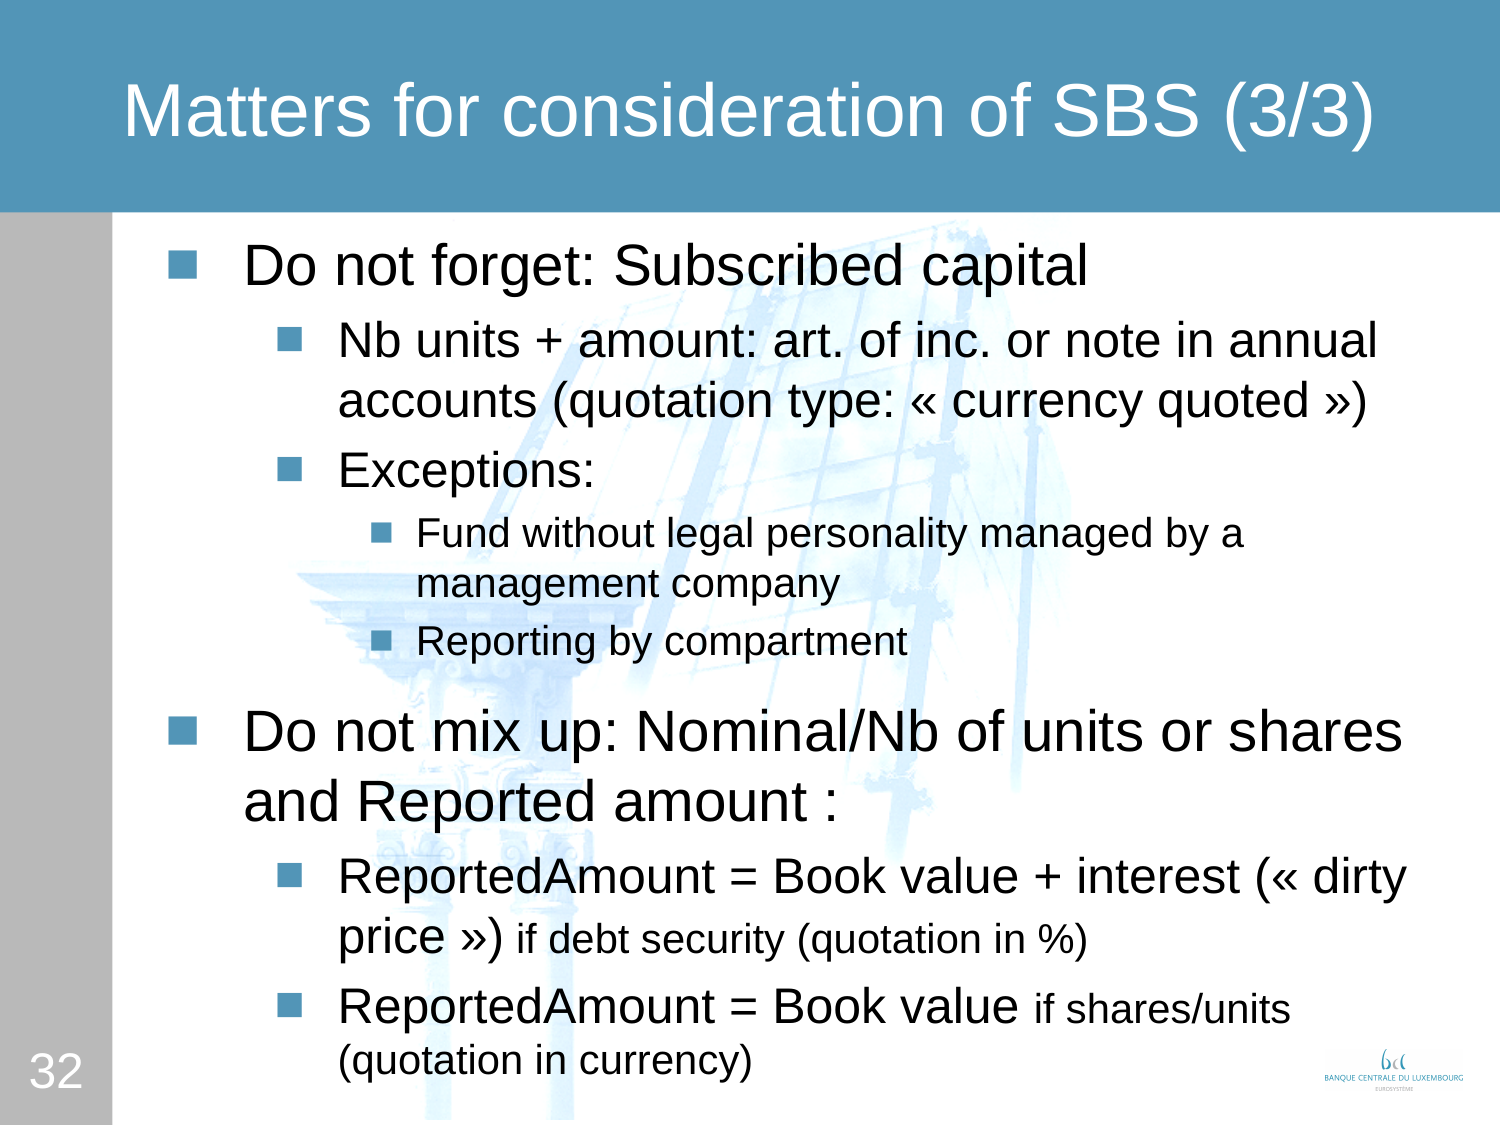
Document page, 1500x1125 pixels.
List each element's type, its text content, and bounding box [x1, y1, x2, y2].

title Matters for consideration of SBS (3/3) [0, 0, 1500, 213]
slide_number 32 [0, 1012, 113, 1125]
picture [287, 213, 1500, 1120]
list Do not forget: Subscribed capital Nb units + amount: art. of inc. or note in annual accounts (quotation type: « currency quoted ») Exceptions: Fund without legal personality managed by a management company Reporting by compartment Do not mix up: Nominal/Nb of units or shares and Reported amount : ReportedAmount = Book value + interest (« dirty price ») if debt security (quotation in %) ReportedAmount = Book value if shares/units (quotation in currency) [149, 219, 1463, 1071]
